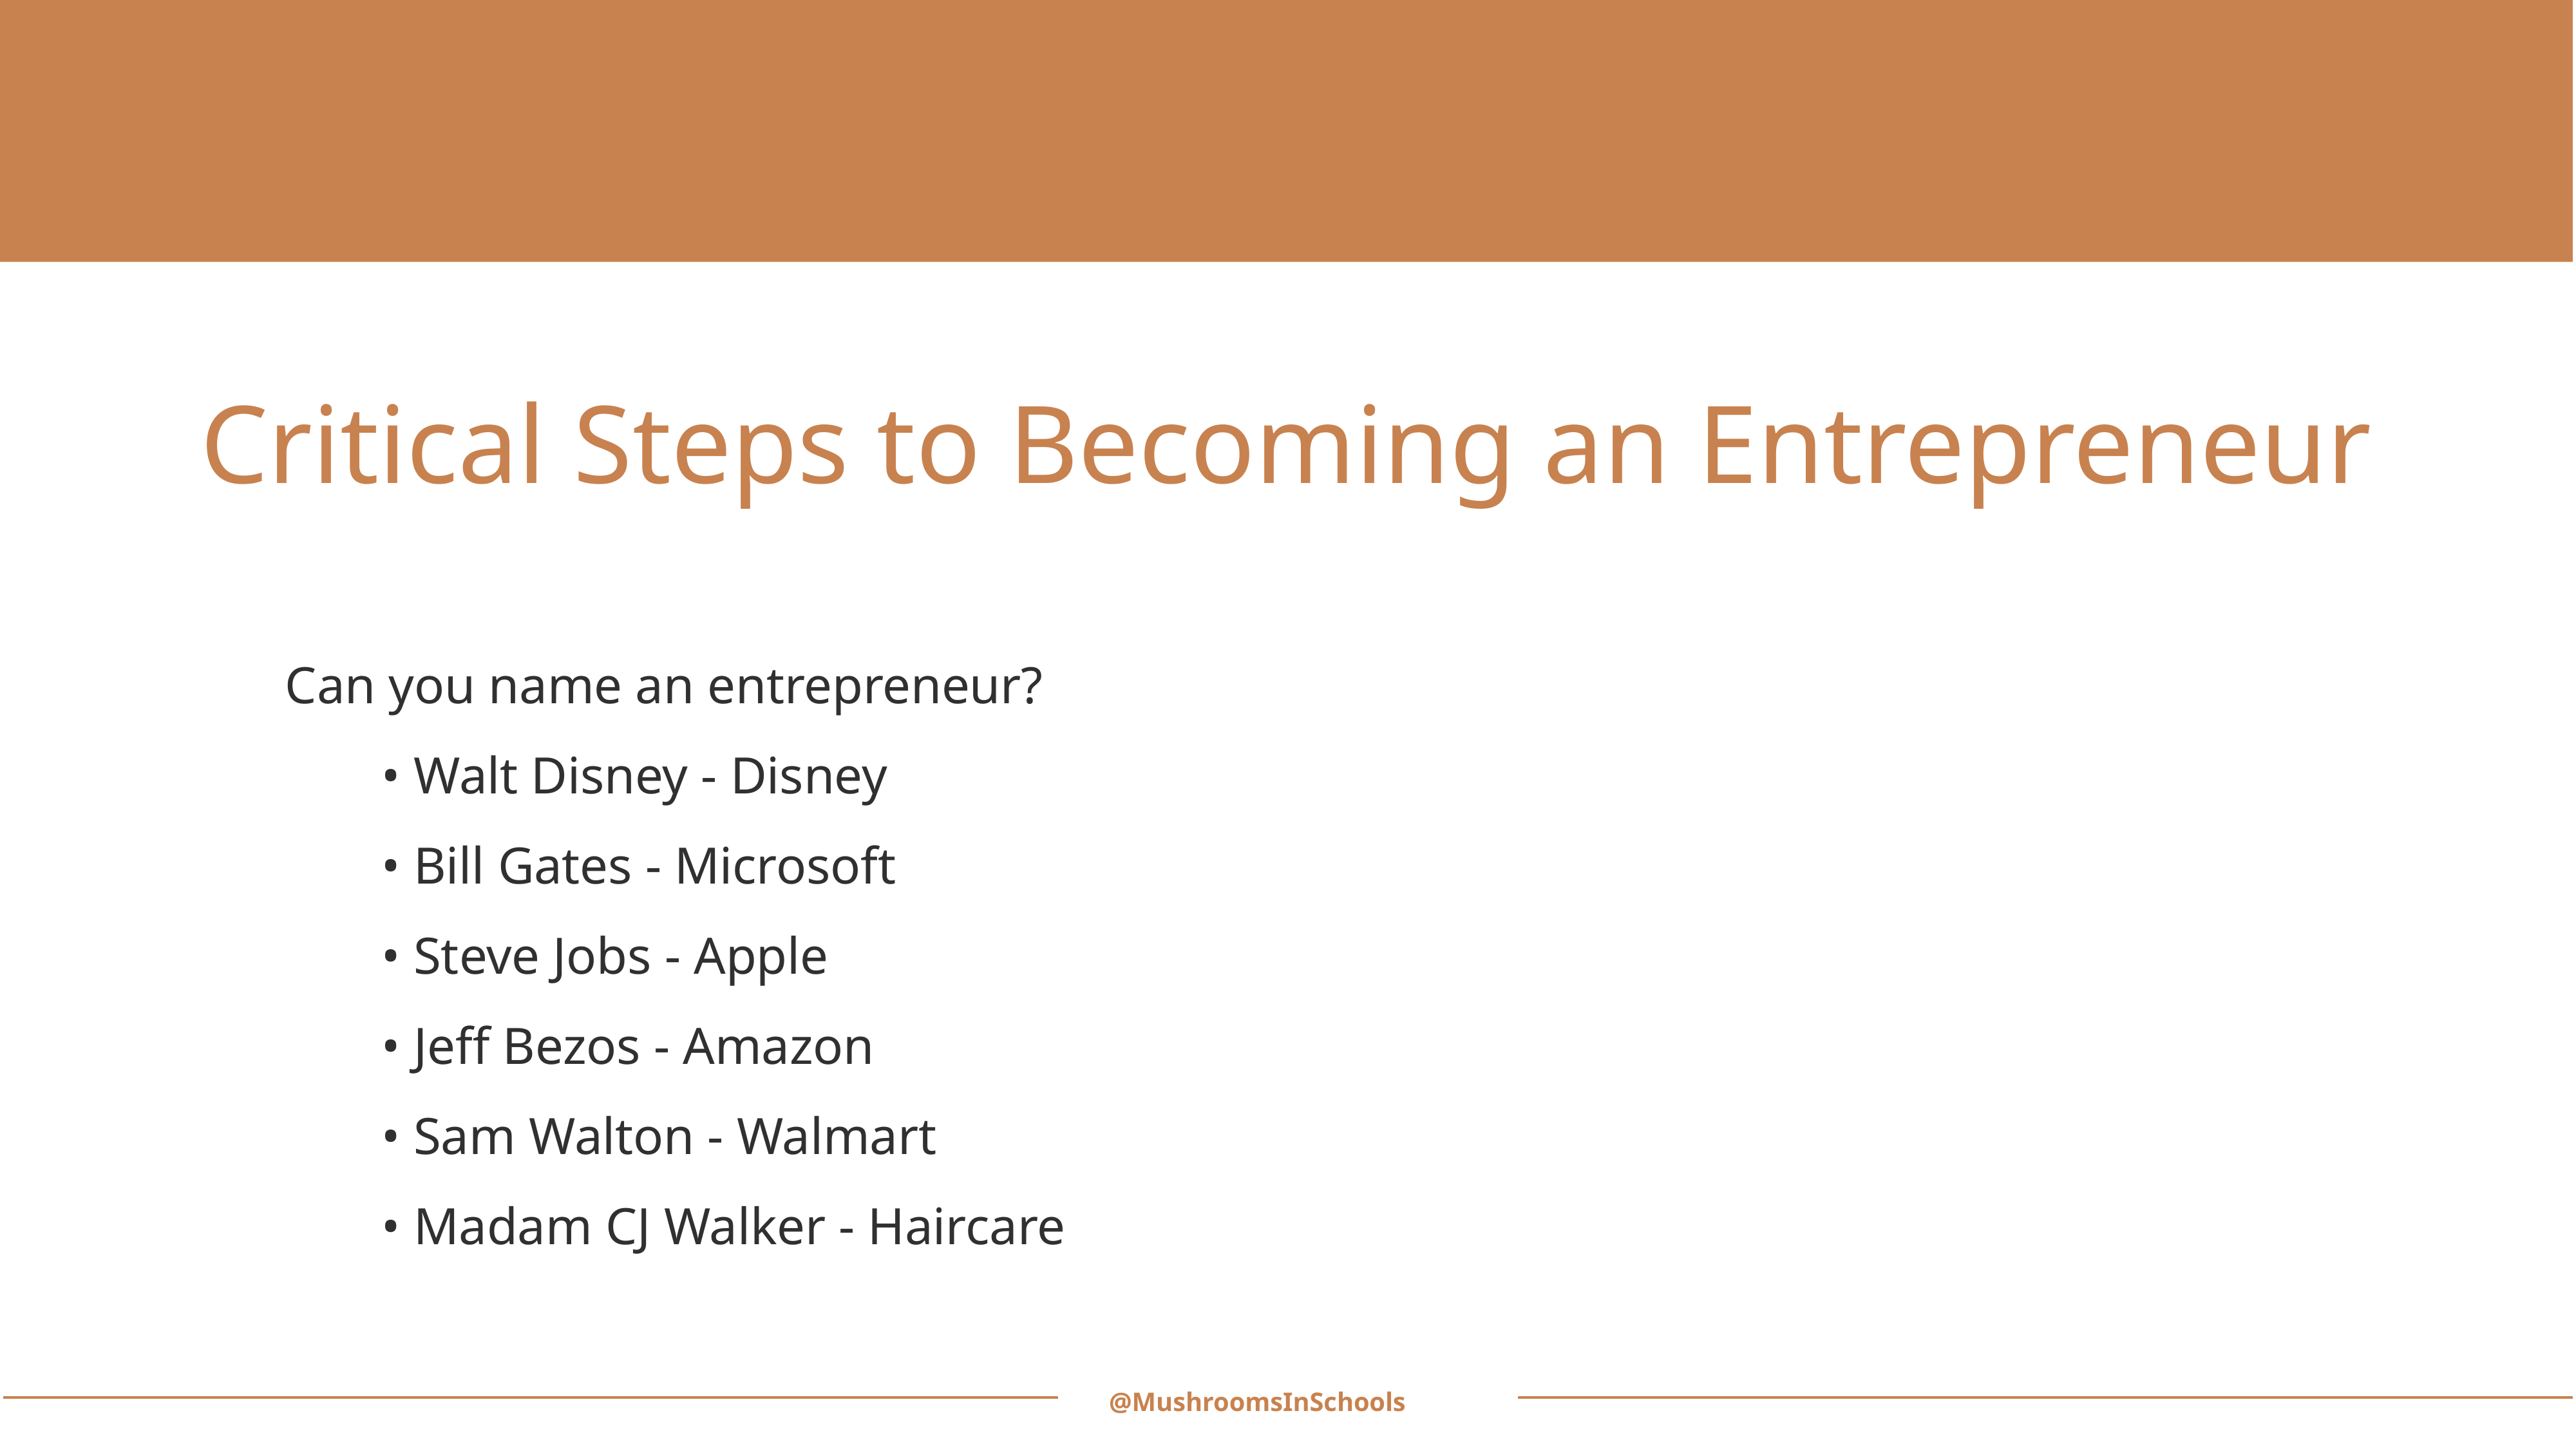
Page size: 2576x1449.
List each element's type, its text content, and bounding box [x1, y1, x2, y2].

text_box [0, 0, 2573, 262]
text_box Can you name an entrepreneur? • Walt Disney - Disney • Bill Gates - Microsoft • Steve Jobs - Apple • Jeff Bezos - Amazon • Sam Walton - Walmart • Madam CJ Walker - Haircare [279, 618, 2349, 1260]
text_box Critical Steps to Becoming an Entrepreneur [194, 370, 2378, 510]
text_box @MushroomsInSchools [1103, 1359, 1473, 1423]
